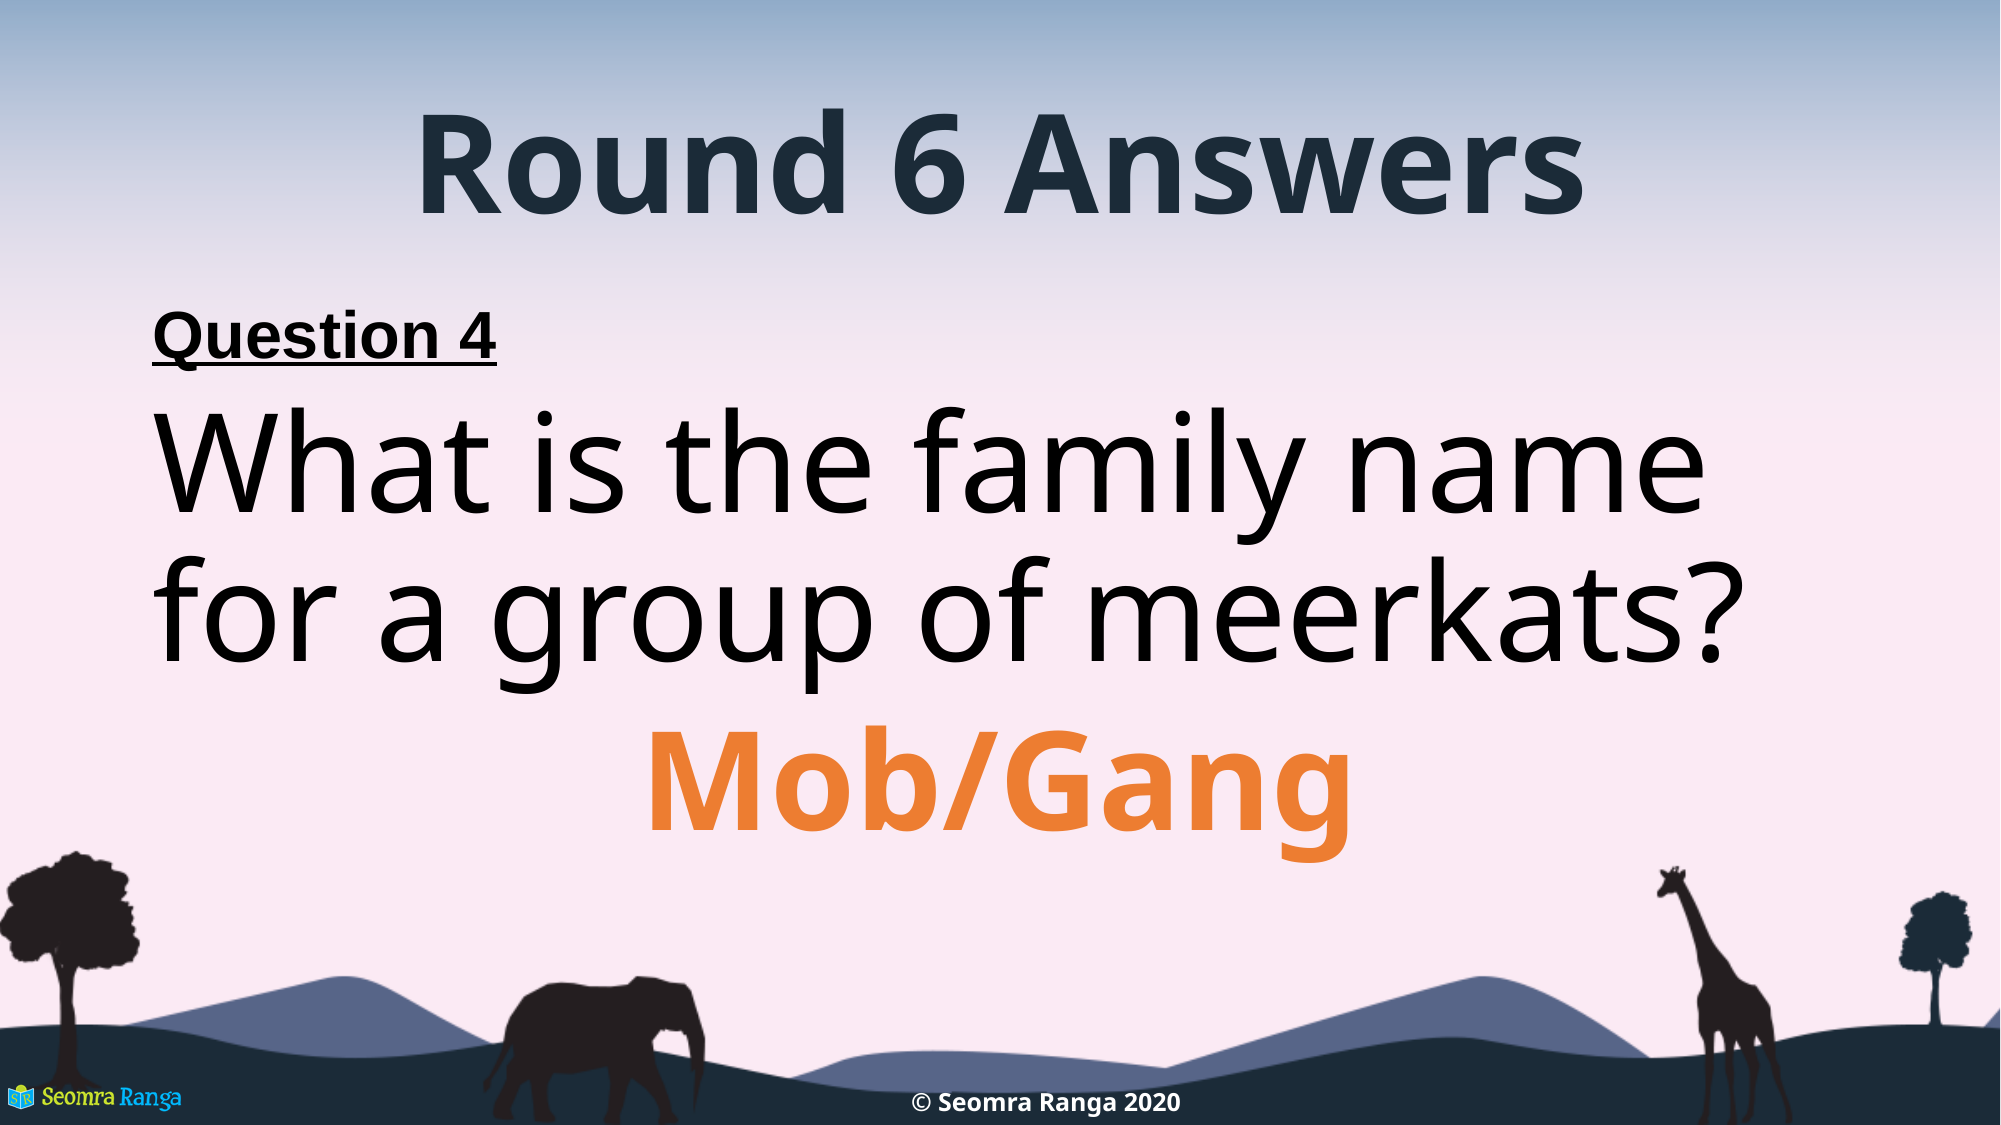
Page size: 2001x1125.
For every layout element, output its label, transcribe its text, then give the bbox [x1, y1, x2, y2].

title Round 6 Answers [137, 59, 1863, 278]
list Question 4 What is the family name for a group of meerkats? Mob/Gang [137, 293, 1863, 1014]
text_box © Seomra Ranga 2020 www.seomraranga.com [762, 1079, 1330, 1125]
picture [0, 0, 2001, 1125]
